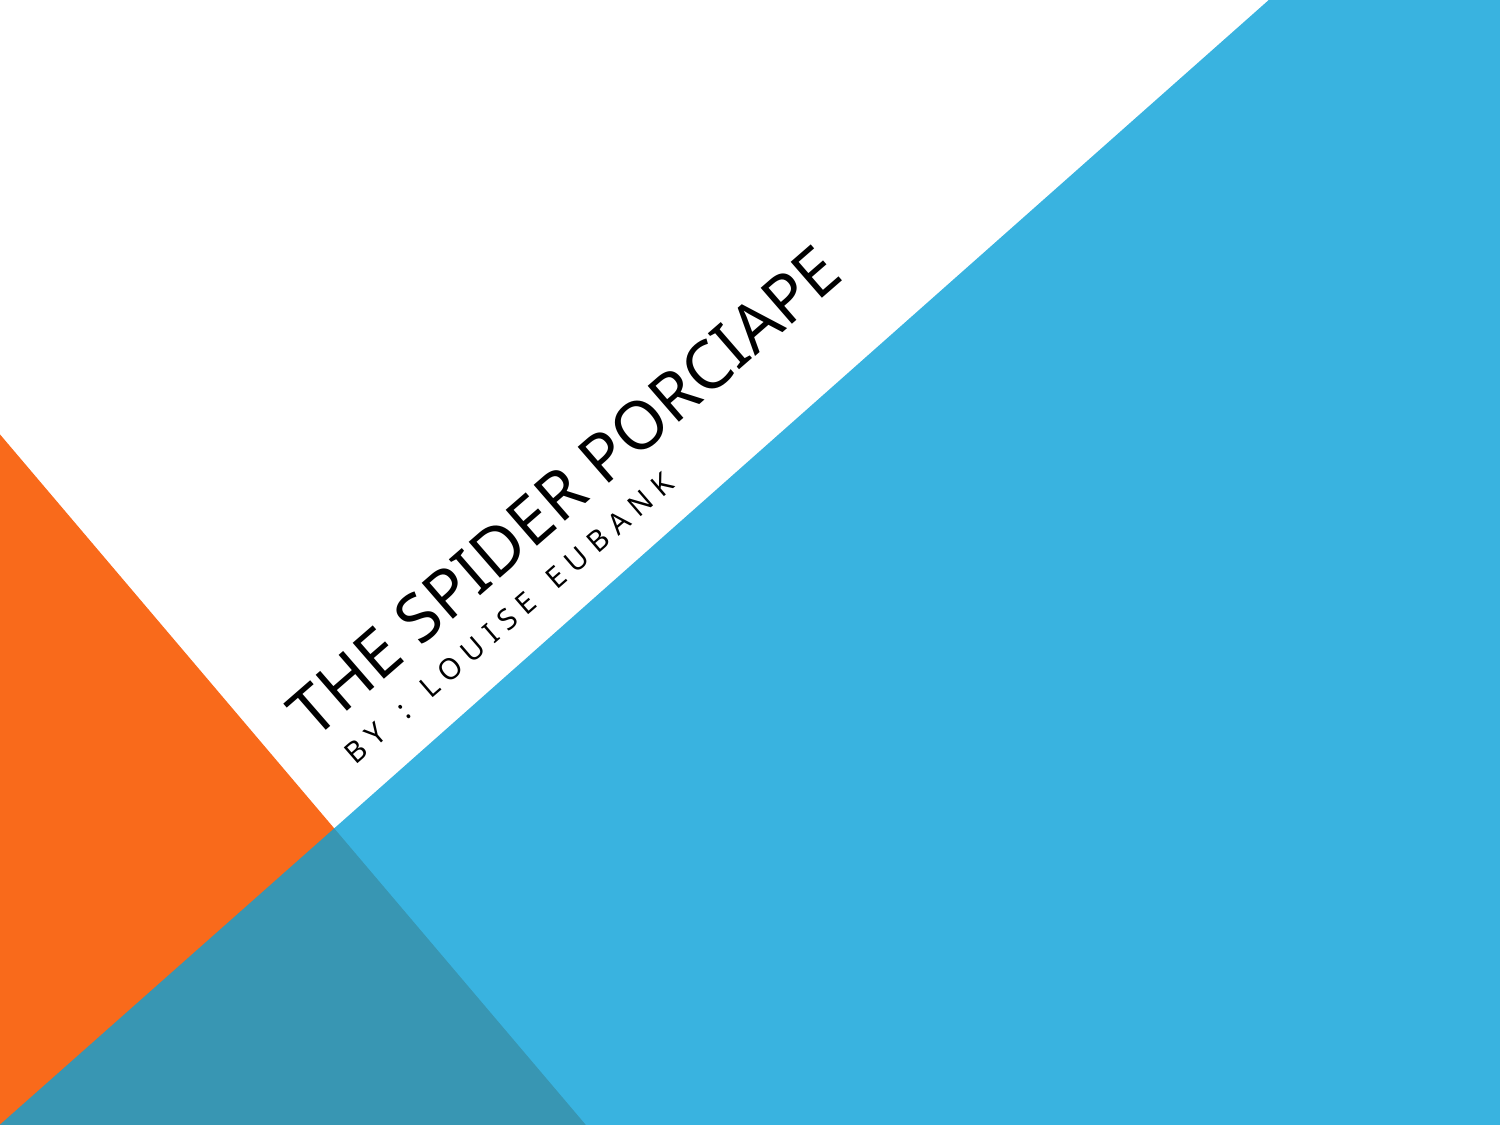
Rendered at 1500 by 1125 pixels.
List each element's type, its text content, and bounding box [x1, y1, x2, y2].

title The spider porciape [182, 4, 1012, 761]
subtitle by : Louise Eubank [312, 61, 1154, 804]
